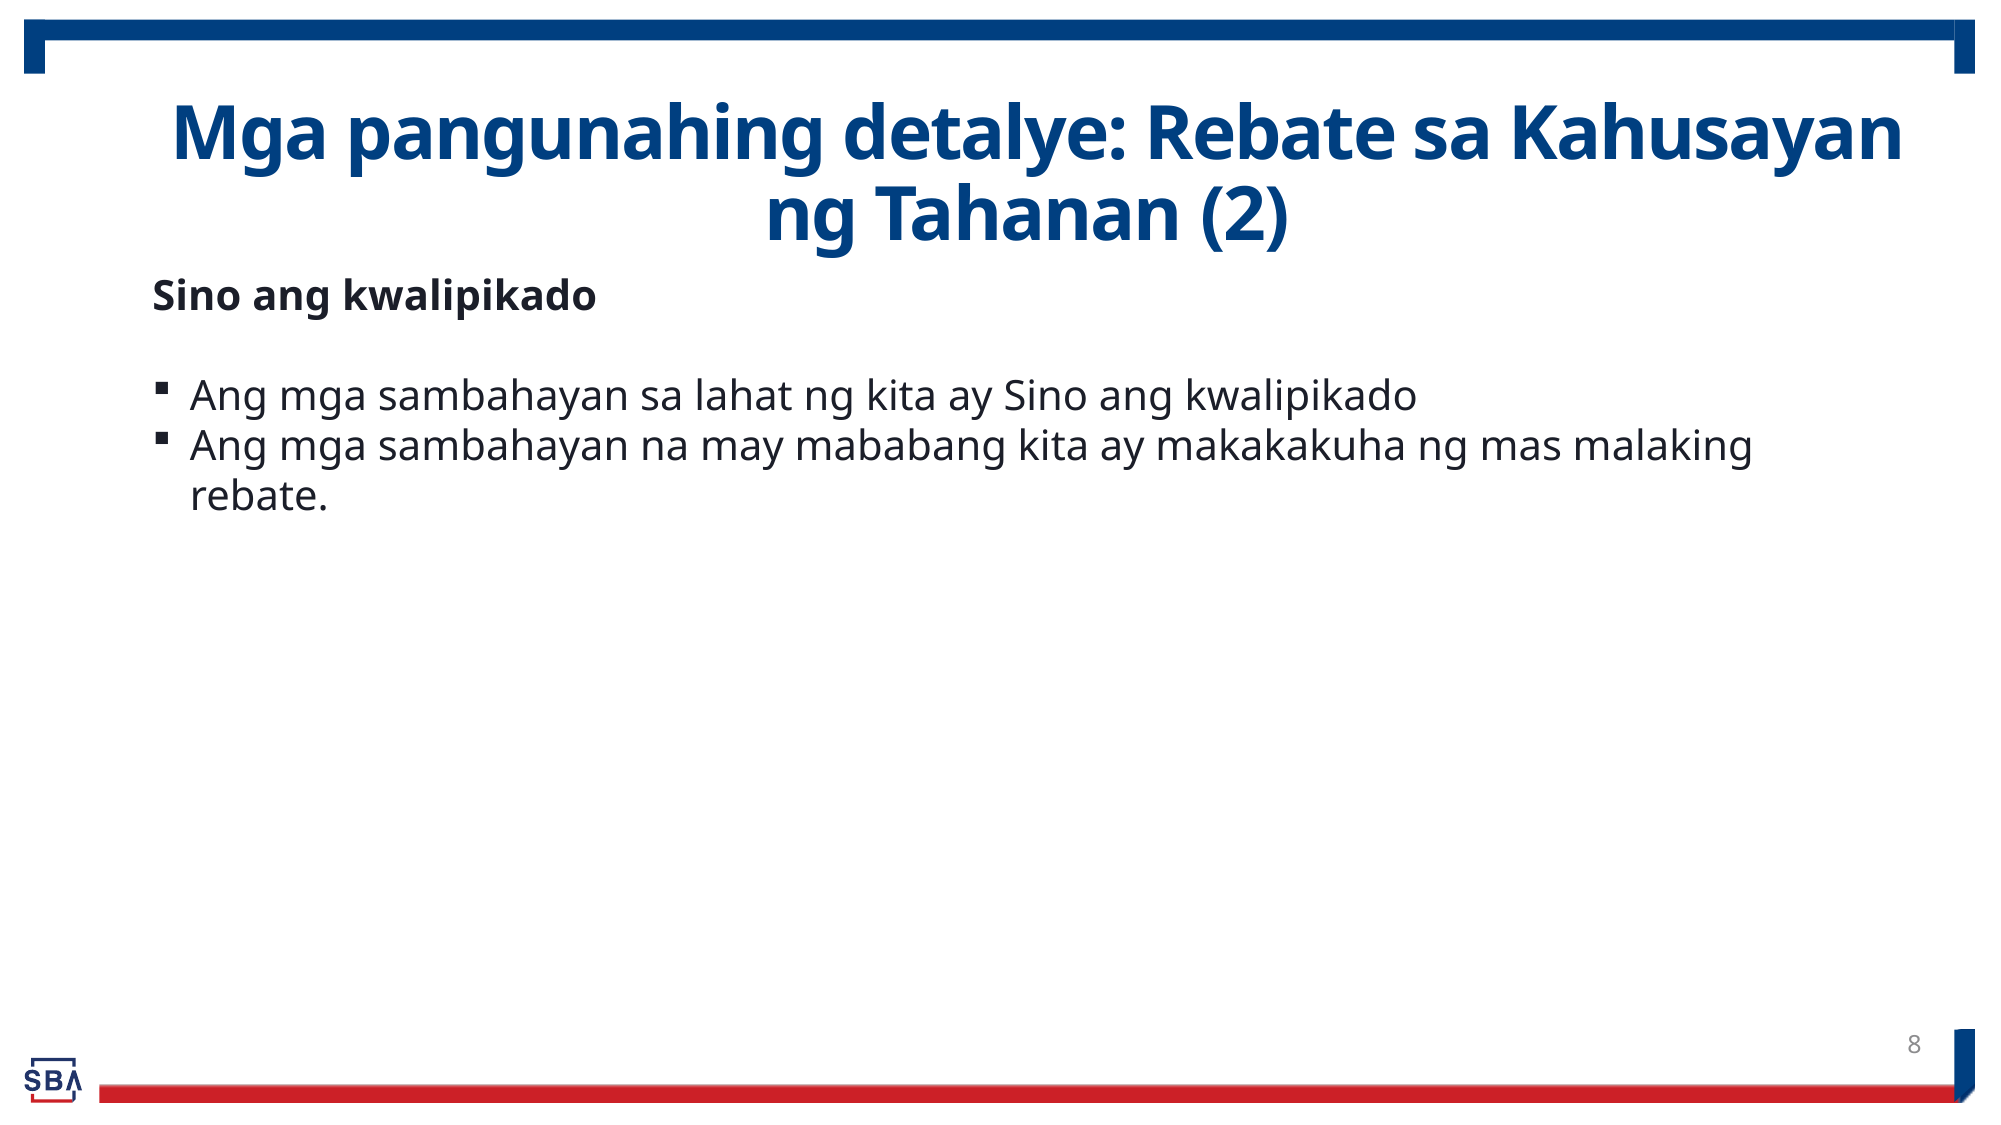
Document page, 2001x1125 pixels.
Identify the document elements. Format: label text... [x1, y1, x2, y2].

slide_number 8 [1486, 1016, 1937, 1076]
title Mga pangunahing detalye: Rebate sa Kahusayan ng Tahanan (2) [137, 87, 1937, 261]
text_box Sino ang kwalipikado Ang mga sambahayan sa lahat ng kita ay Sino ang kwalipikado Ang mga sambahayan na may mababang kita ay makakakuha ng mas malaking rebate. [137, 260, 1910, 1047]
